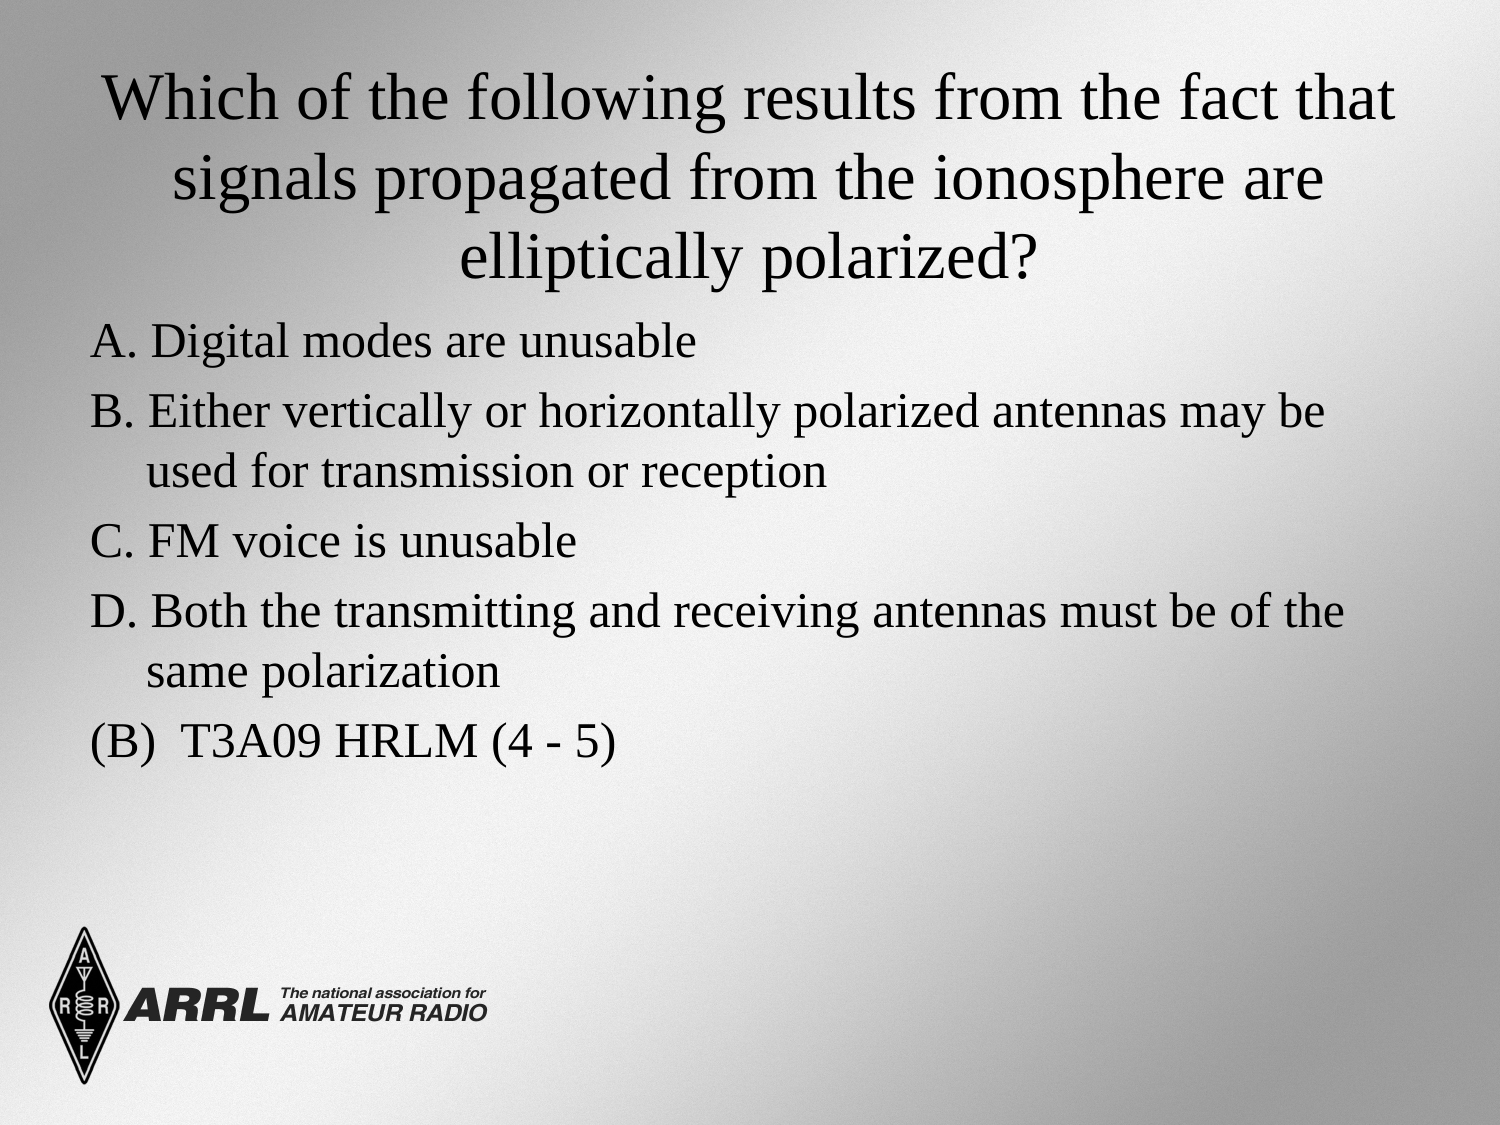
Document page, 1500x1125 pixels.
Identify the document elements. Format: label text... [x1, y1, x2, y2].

picture [0, 0, 1500, 1125]
title Which of the following results from the fact that signals propagated from the ionosphere are elliptically polarized? [75, 45, 1425, 233]
list A. Digital modes are unusable B. Either vertically or horizontally polarized antennas may be used for transmission or reception C. FM voice is unusable D. Both the transmitting and receiving antennas must be of the same polarization (B) T3A09 HRLM (4 - 5) [75, 299, 1425, 1005]
